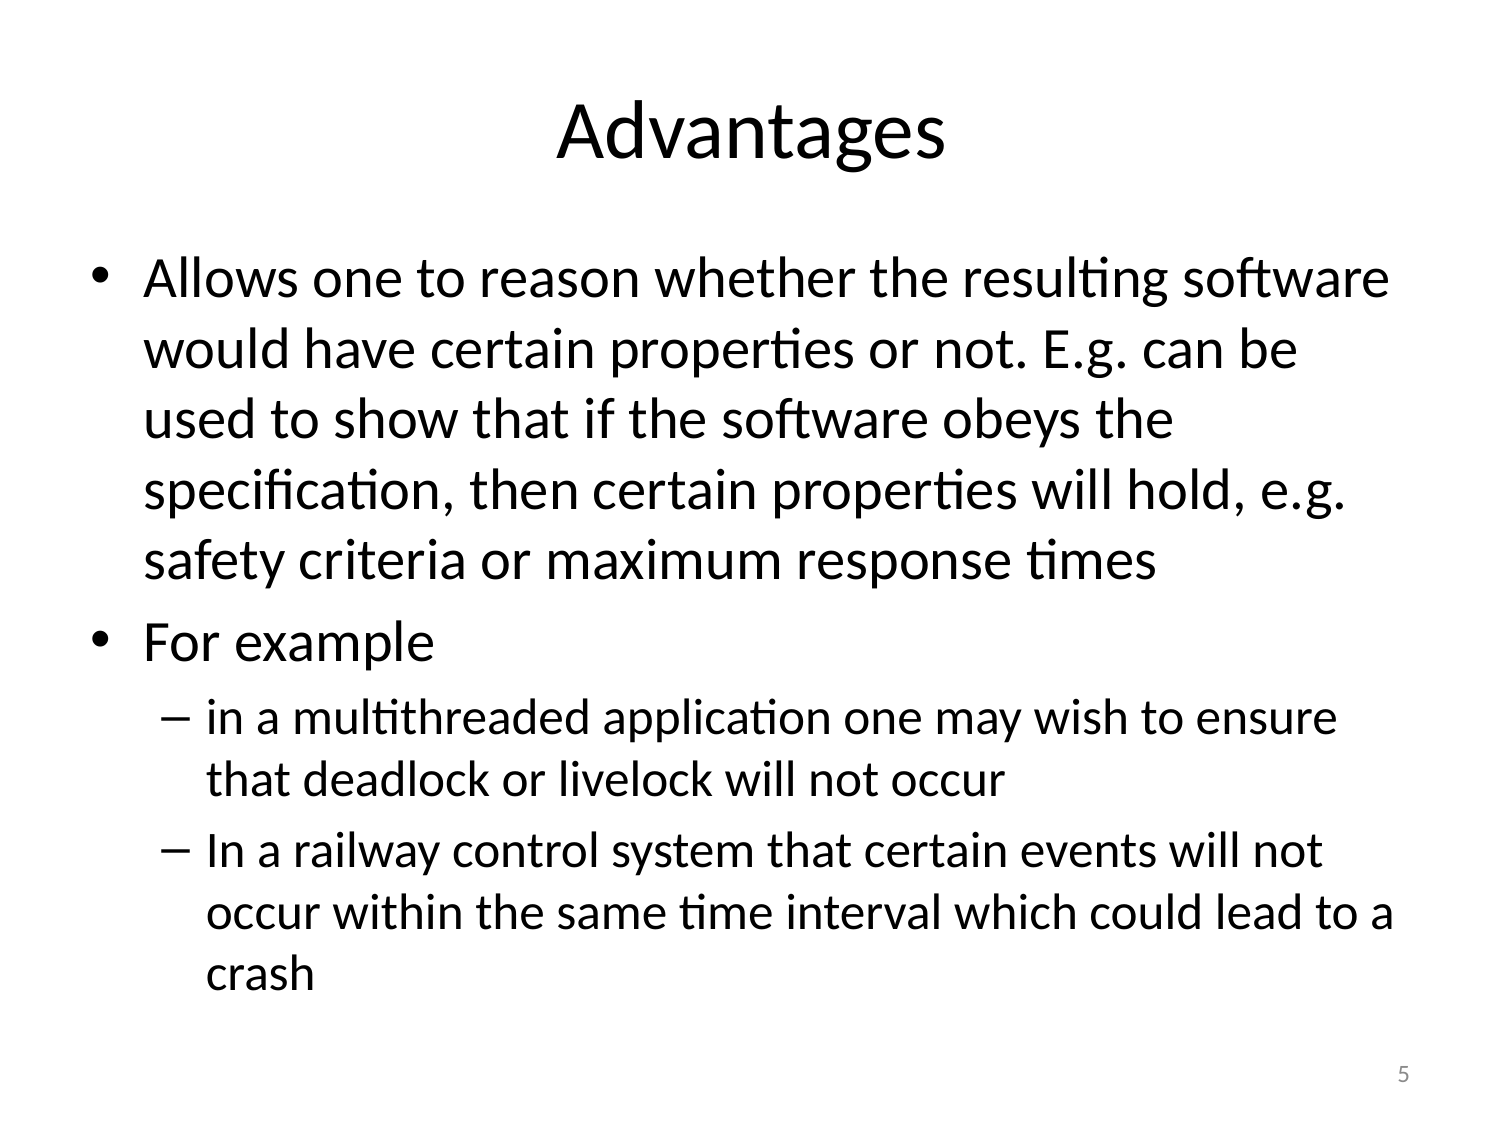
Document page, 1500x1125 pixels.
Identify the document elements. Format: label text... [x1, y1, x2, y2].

slide_number 5 [1074, 1042, 1425, 1103]
title Advantages [76, 54, 1427, 197]
list Allows one to reason whether the resulting software would have certain properties or not. E.g. can be used to show that if the software obeys the specification, then certain properties will hold, e.g. safety criteria or maximum response times For example in a multithreaded application one may wish to ensure that deadlock or livelock will not occur In a railway control system that certain events will not occur within the same time interval which could lead to a crash [75, 231, 1425, 1012]
